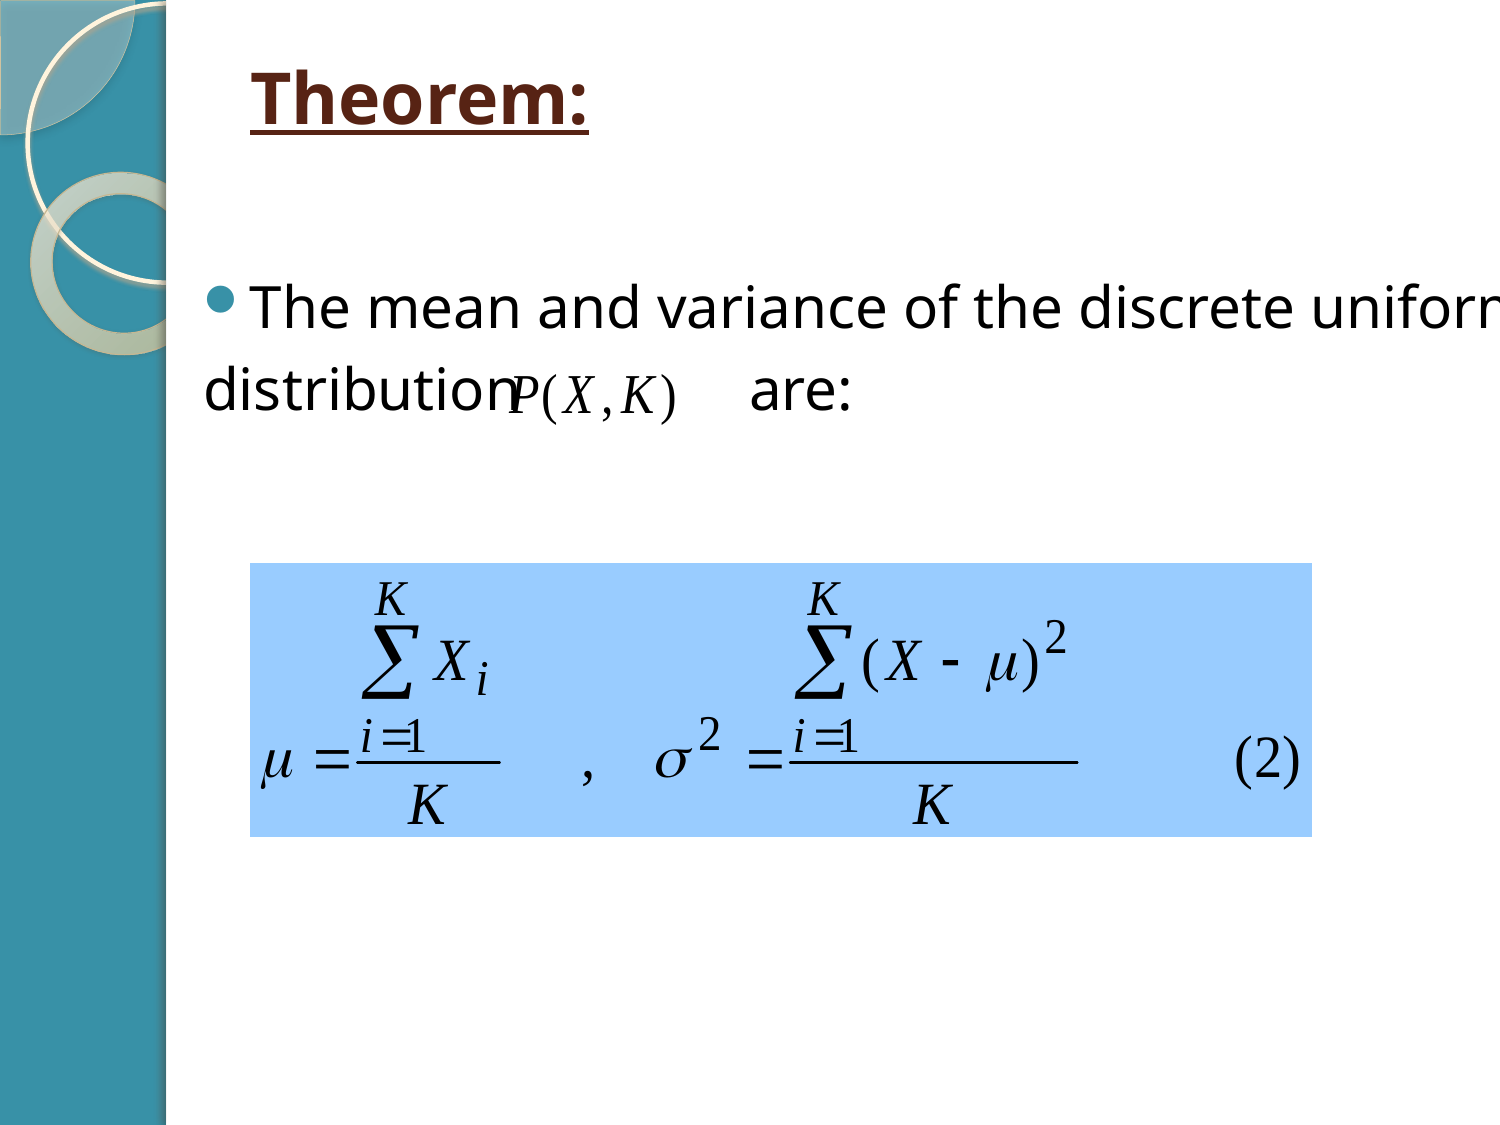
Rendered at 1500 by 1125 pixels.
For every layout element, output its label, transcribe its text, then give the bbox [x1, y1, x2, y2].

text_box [249, 562, 1313, 838]
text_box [499, 362, 688, 438]
title Theorem: [235, 45, 1466, 233]
list The mean and variance of the discrete uniform distribution are: [174, 262, 1500, 475]
